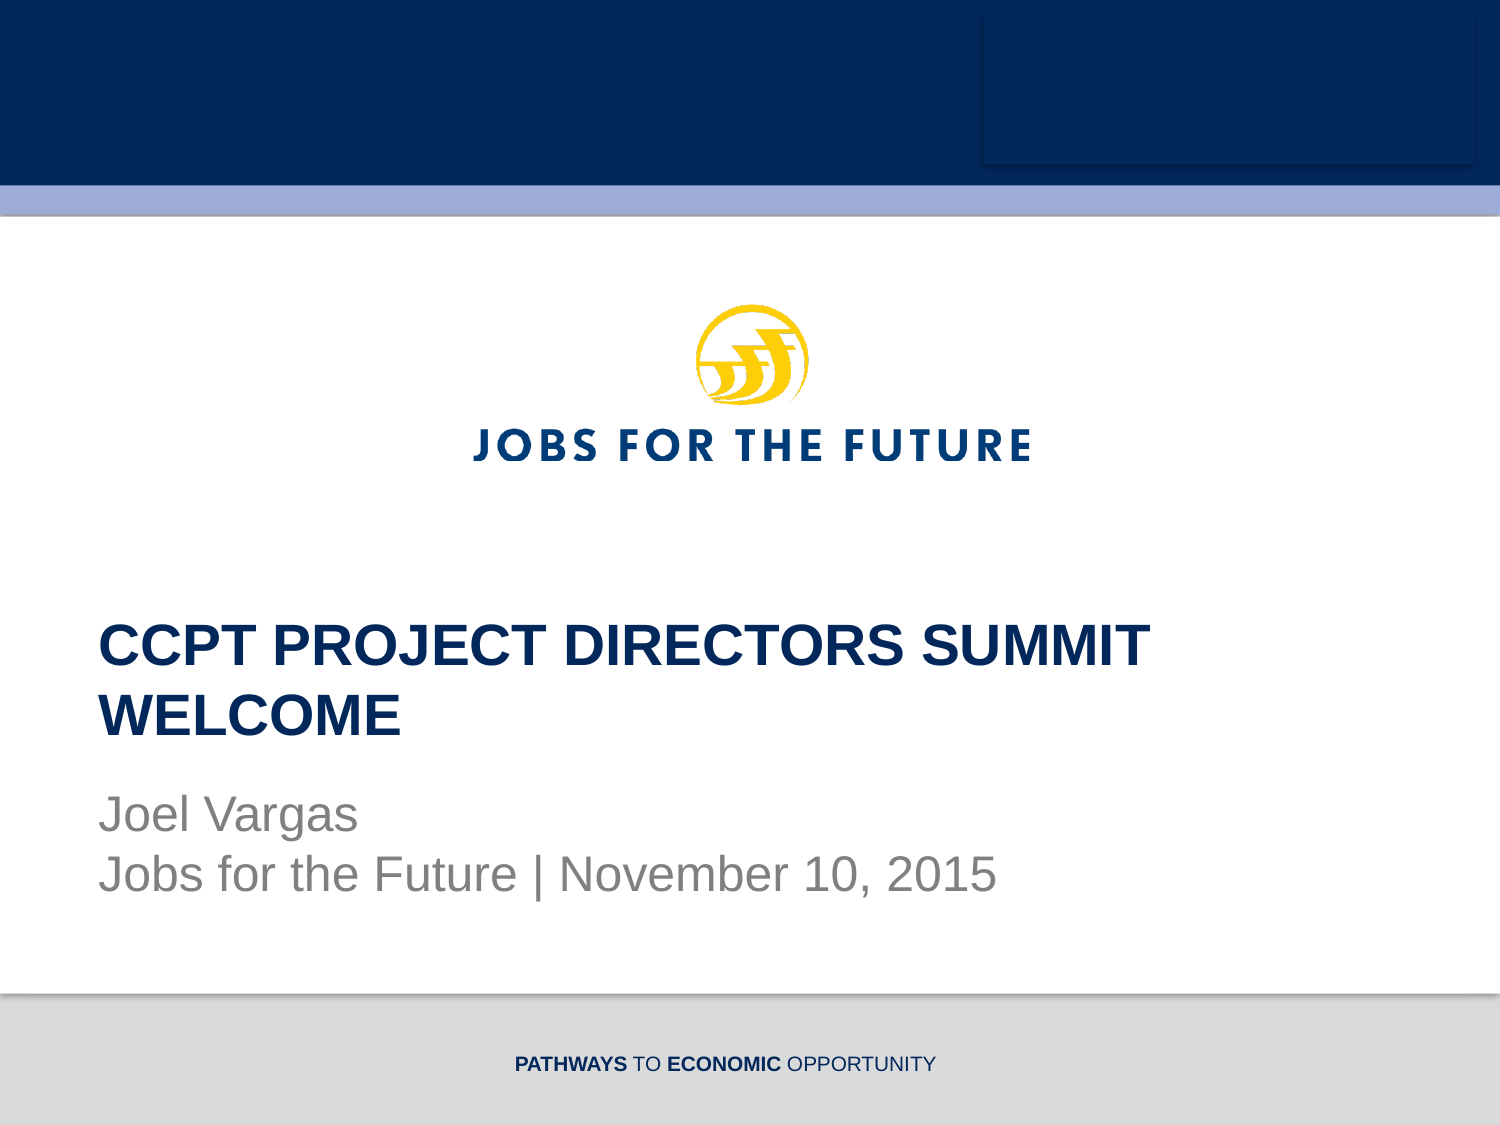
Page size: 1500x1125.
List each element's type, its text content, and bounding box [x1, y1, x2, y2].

list CCPT Project Directors Summit welcome [83, 599, 1442, 775]
title Joel Vargas Jobs for the Future | November 10, 2015 [83, 775, 1442, 998]
